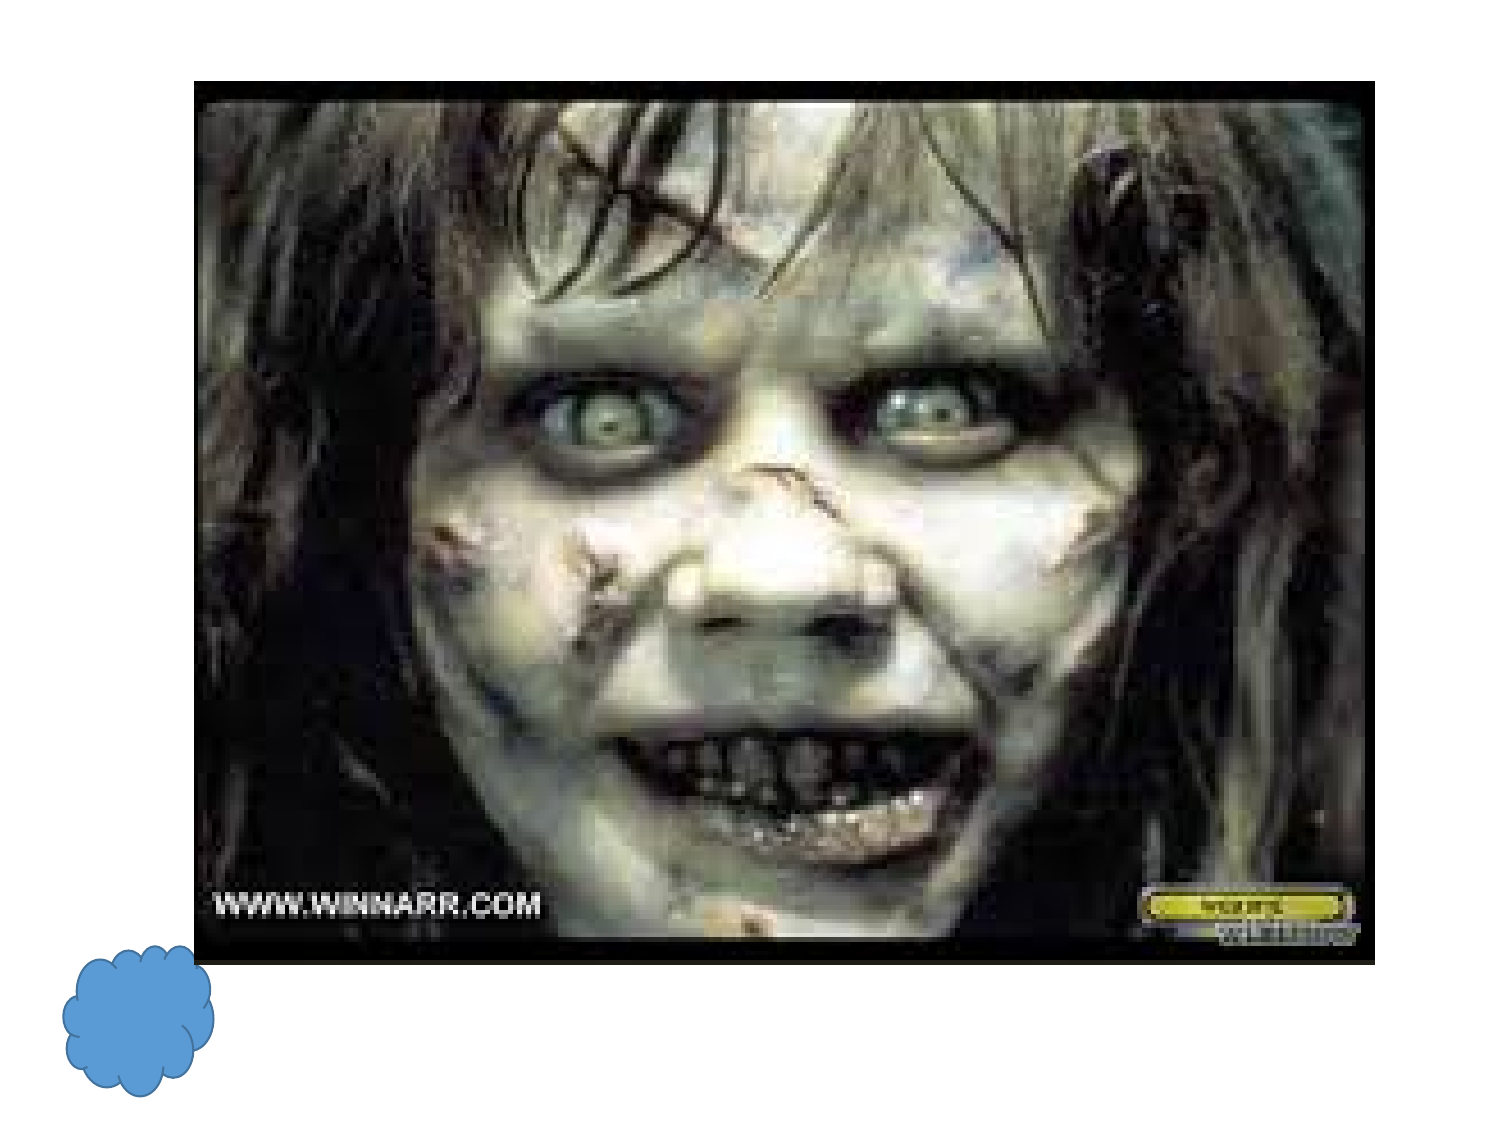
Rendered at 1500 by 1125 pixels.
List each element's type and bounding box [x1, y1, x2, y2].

picture [194, 81, 1375, 965]
text_box [62, 945, 215, 1098]
